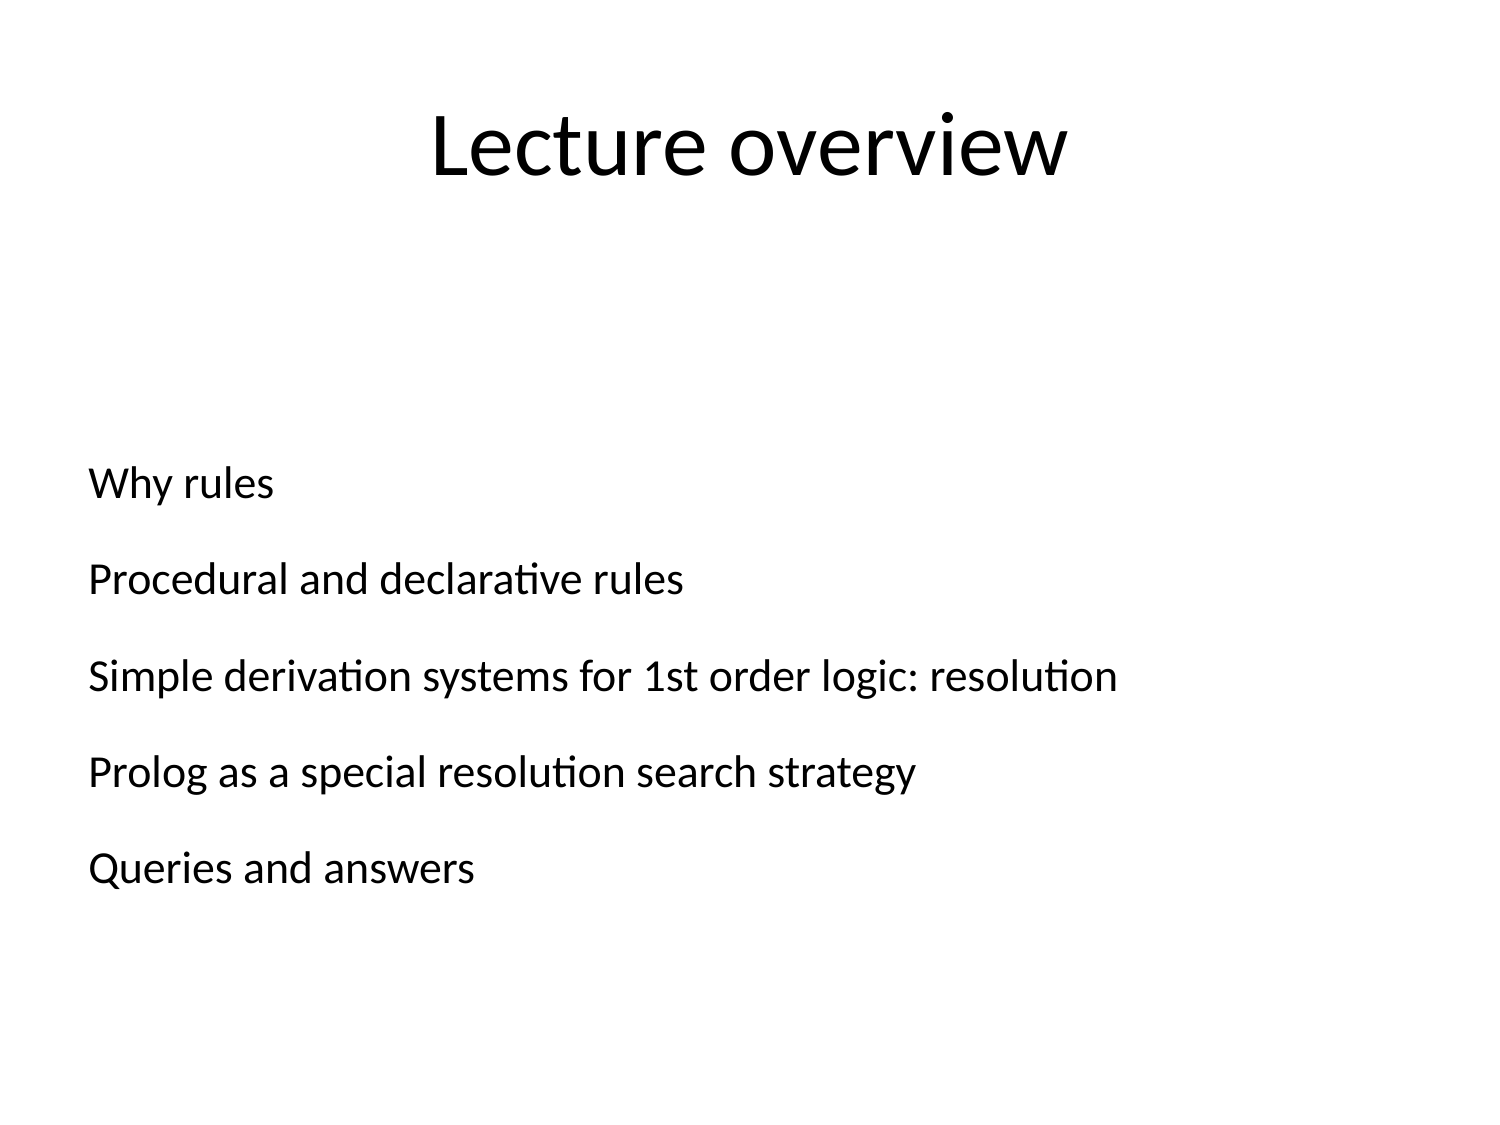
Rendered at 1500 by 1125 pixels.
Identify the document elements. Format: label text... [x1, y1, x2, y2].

title Lecture overview [75, 45, 1425, 233]
text_box Why rules Procedural and declarative rules Simple derivation systems for 1st order logic: resolution Prolog as a special resolution search strategy Queries and answers [53, 397, 1403, 1125]
